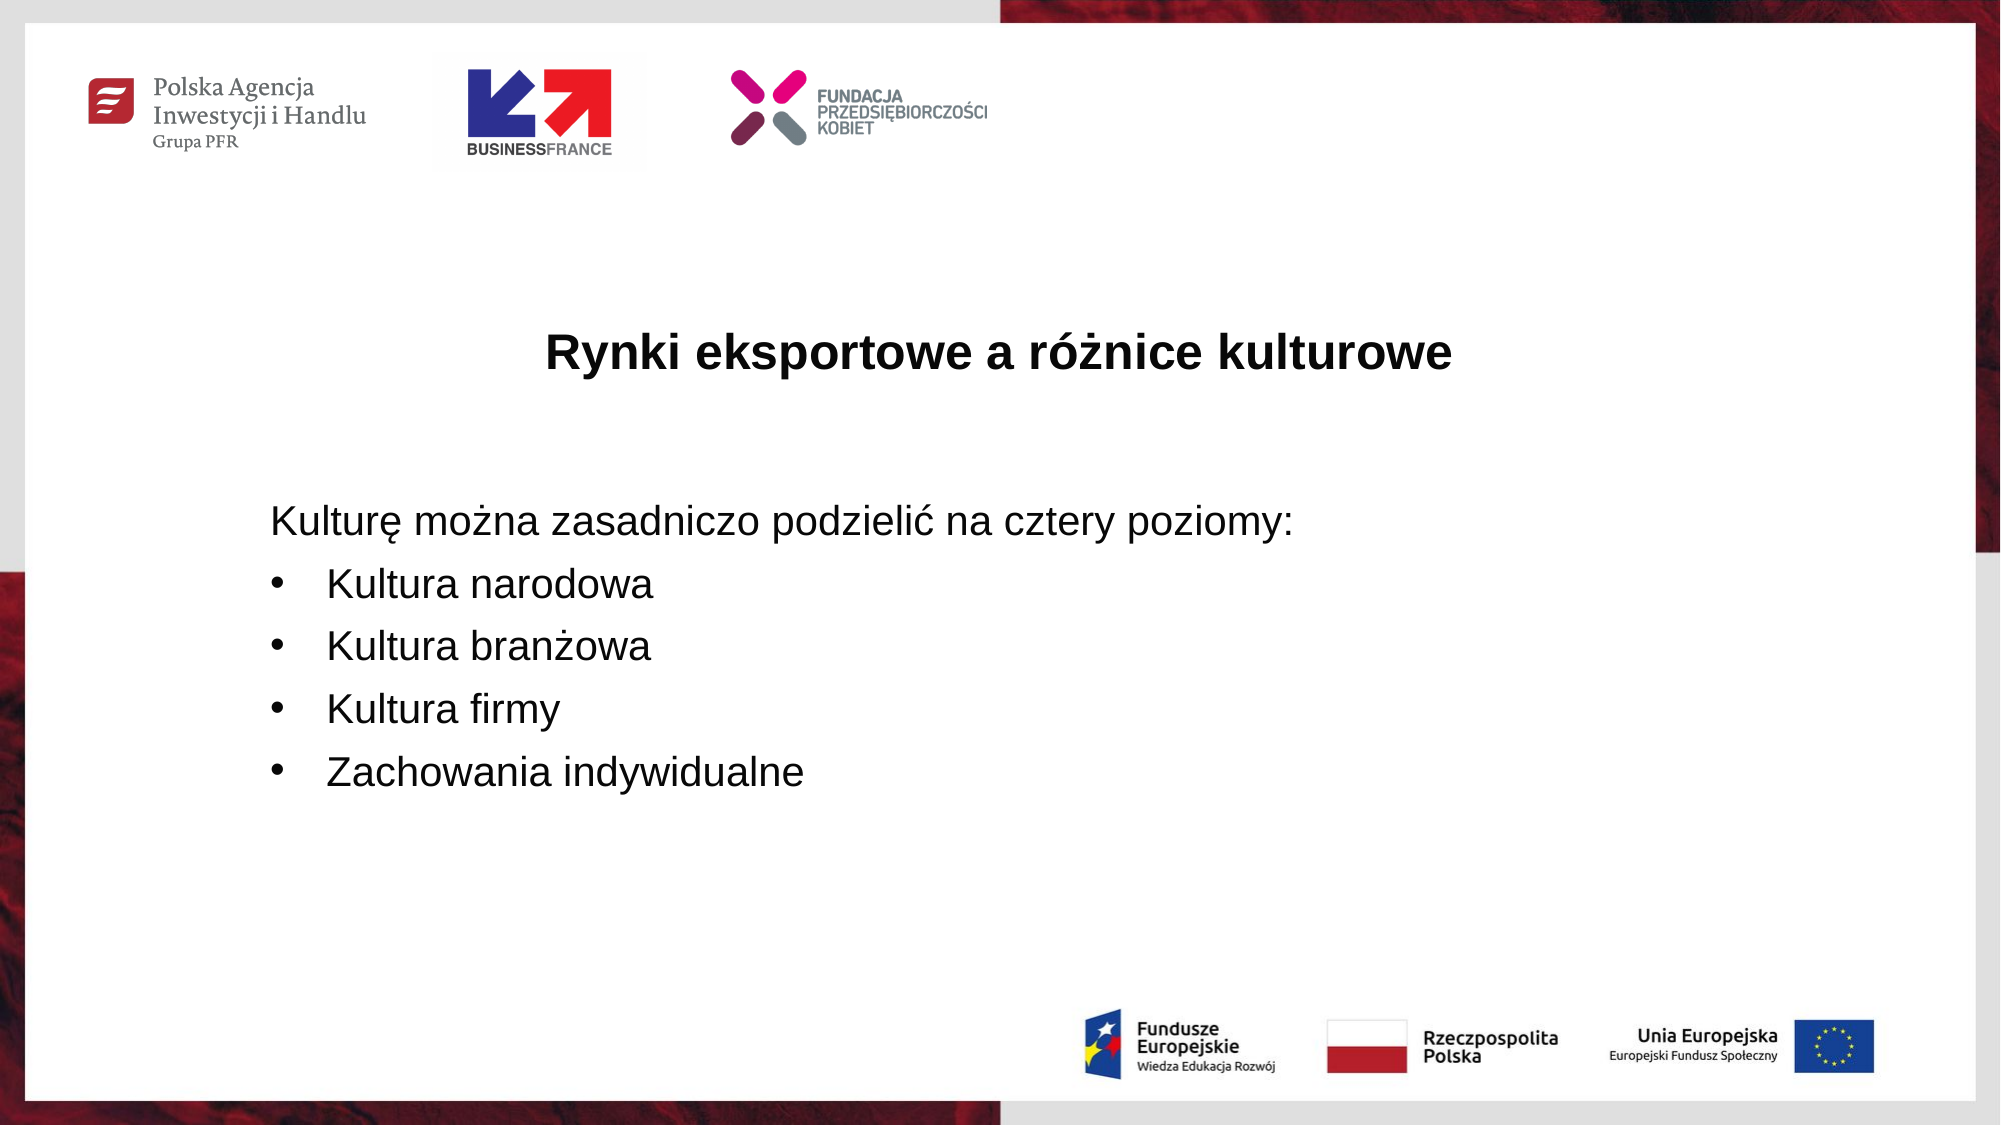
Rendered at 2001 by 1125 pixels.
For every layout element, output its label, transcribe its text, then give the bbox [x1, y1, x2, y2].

text_box Rynki eksportowe a różnice kulturowe [453, 314, 1547, 384]
text_box Kulturę można zasadniczo podzielić na cztery poziomy: Kultura narodowa Kultura branżowa Kultura firmy Zachowania indywidualne [265, 489, 1734, 799]
picture [0, 0, 2001, 1125]
